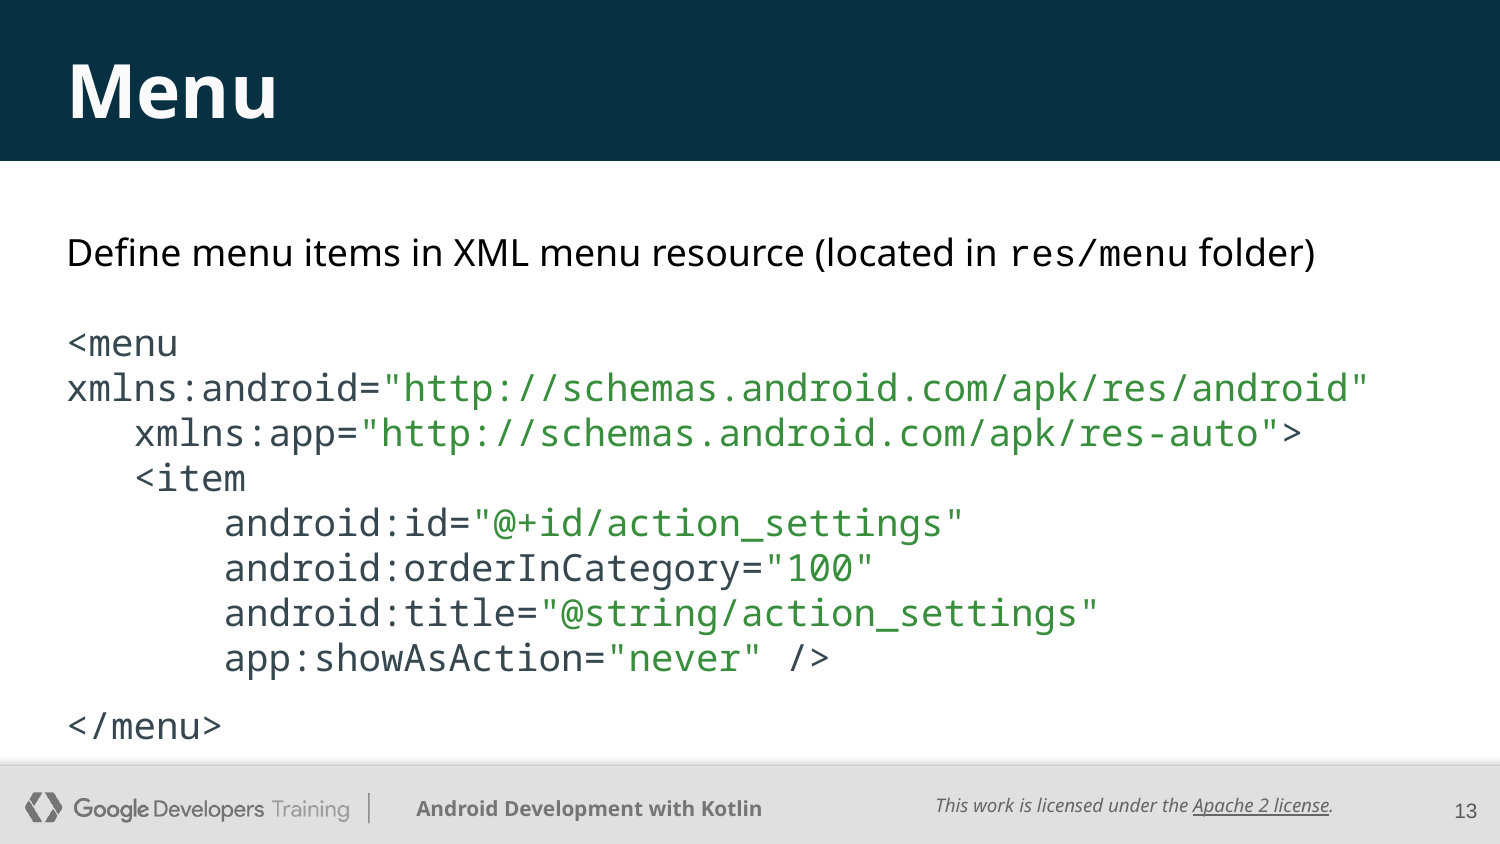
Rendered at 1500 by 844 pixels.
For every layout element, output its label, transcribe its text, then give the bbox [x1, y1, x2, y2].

list Define menu items in XML menu resource (located in res/menu folder) <menu xmlns:android="http://schemas.android.com/apk/res/android" xmlns:app="http://schemas.android.com/apk/res-auto"> <item android:id="@+id/action_settings" android:orderInCategory="100" android:title="@string/action_settings" app:showAsAction="never" /> </menu> [51, 214, 1449, 738]
picture [0, 161, 1500, 844]
slide_number ‹#› [1402, 777, 1493, 842]
title Menu [51, 28, 1449, 122]
